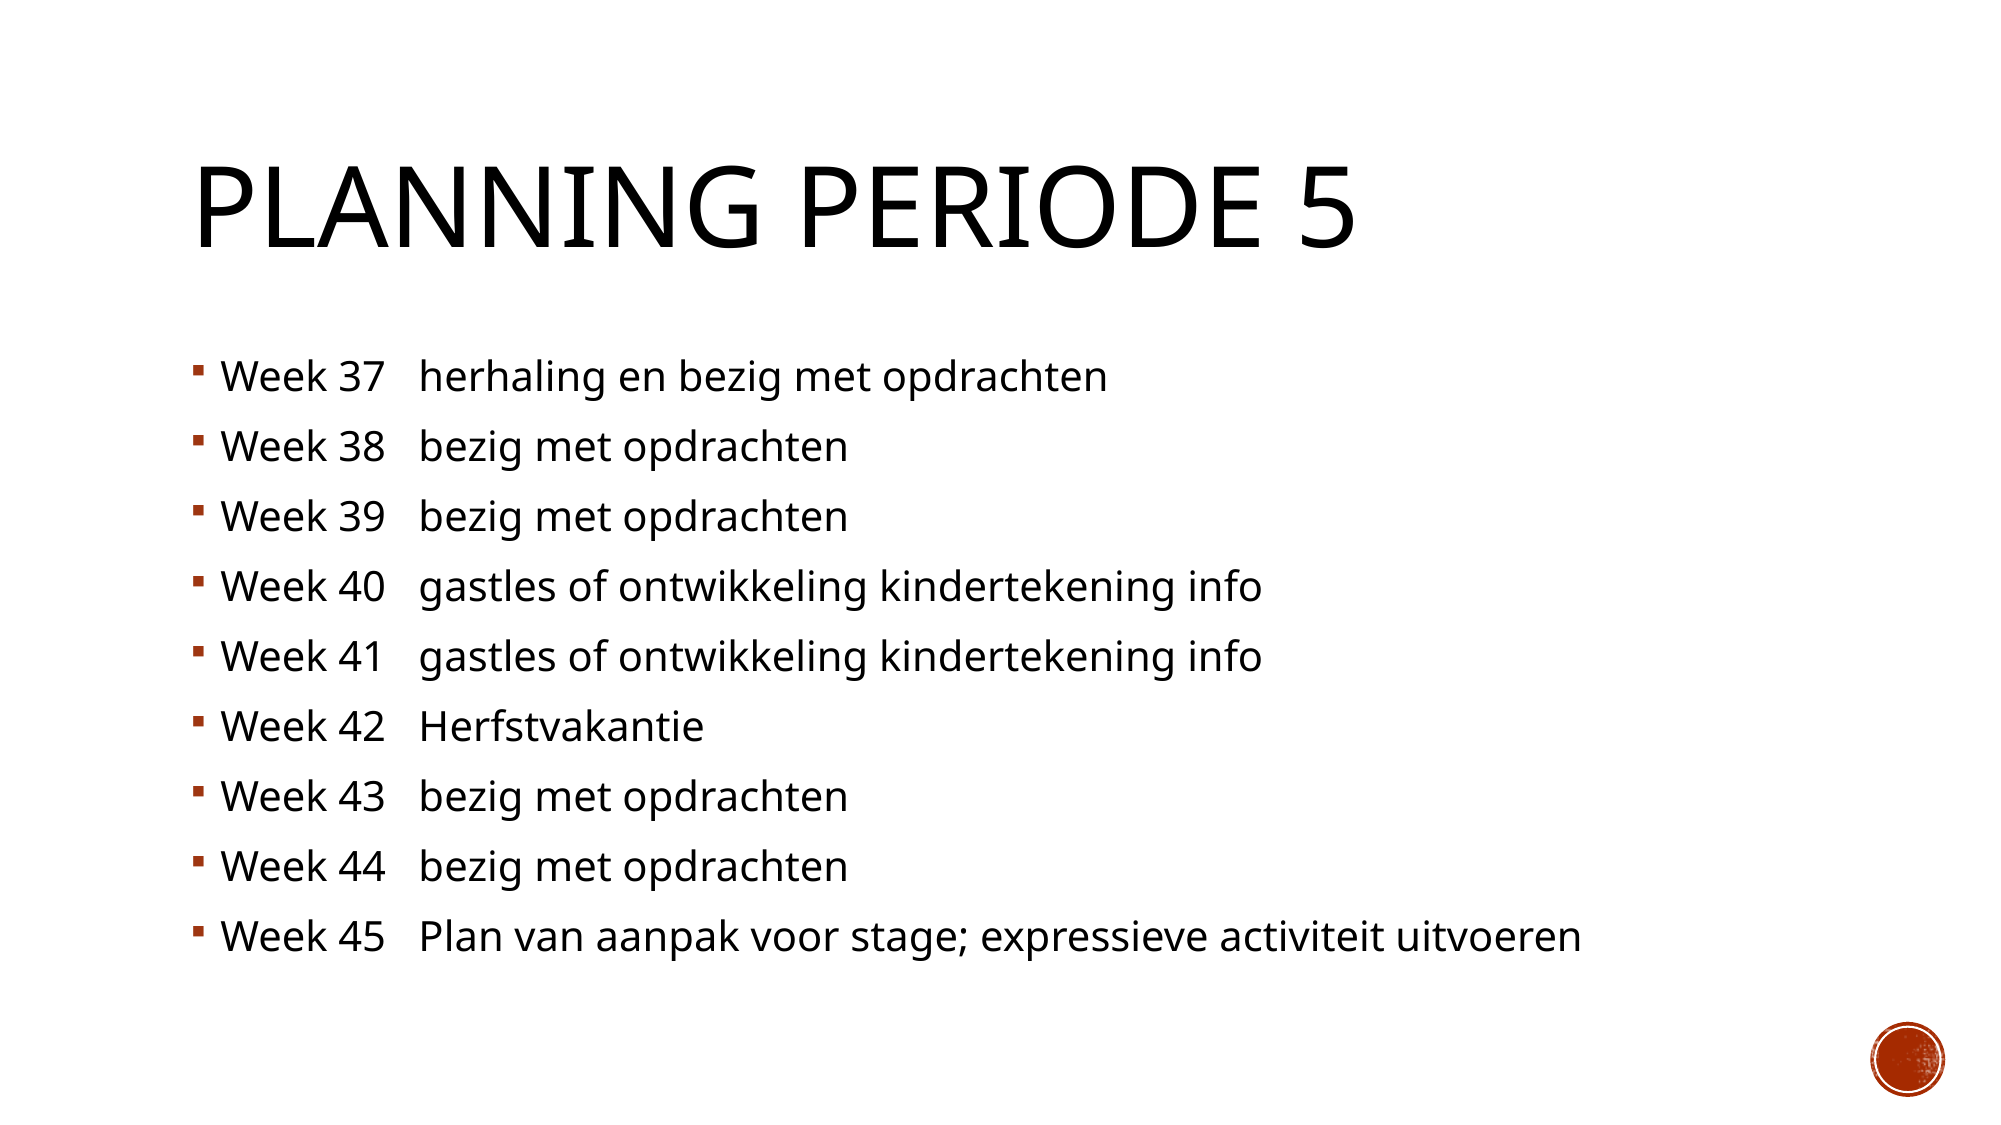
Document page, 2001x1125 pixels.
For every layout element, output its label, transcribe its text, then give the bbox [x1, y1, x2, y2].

title Planning Periode 5 [175, 79, 1826, 344]
list Week 37 herhaling en bezig met opdrachten Week 38 bezig met opdrachten Week 39 bezig met opdrachten Week 40 gastles of ontwikkeling kindertekening info Week 41 gastles of ontwikkeling kindertekening info Week 42 Herfstvakantie Week 43 bezig met opdrachten Week 44 bezig met opdrachten Week 45 Plan van aanpak voor stage; expressieve activiteit uitvoeren [175, 348, 1826, 1013]
